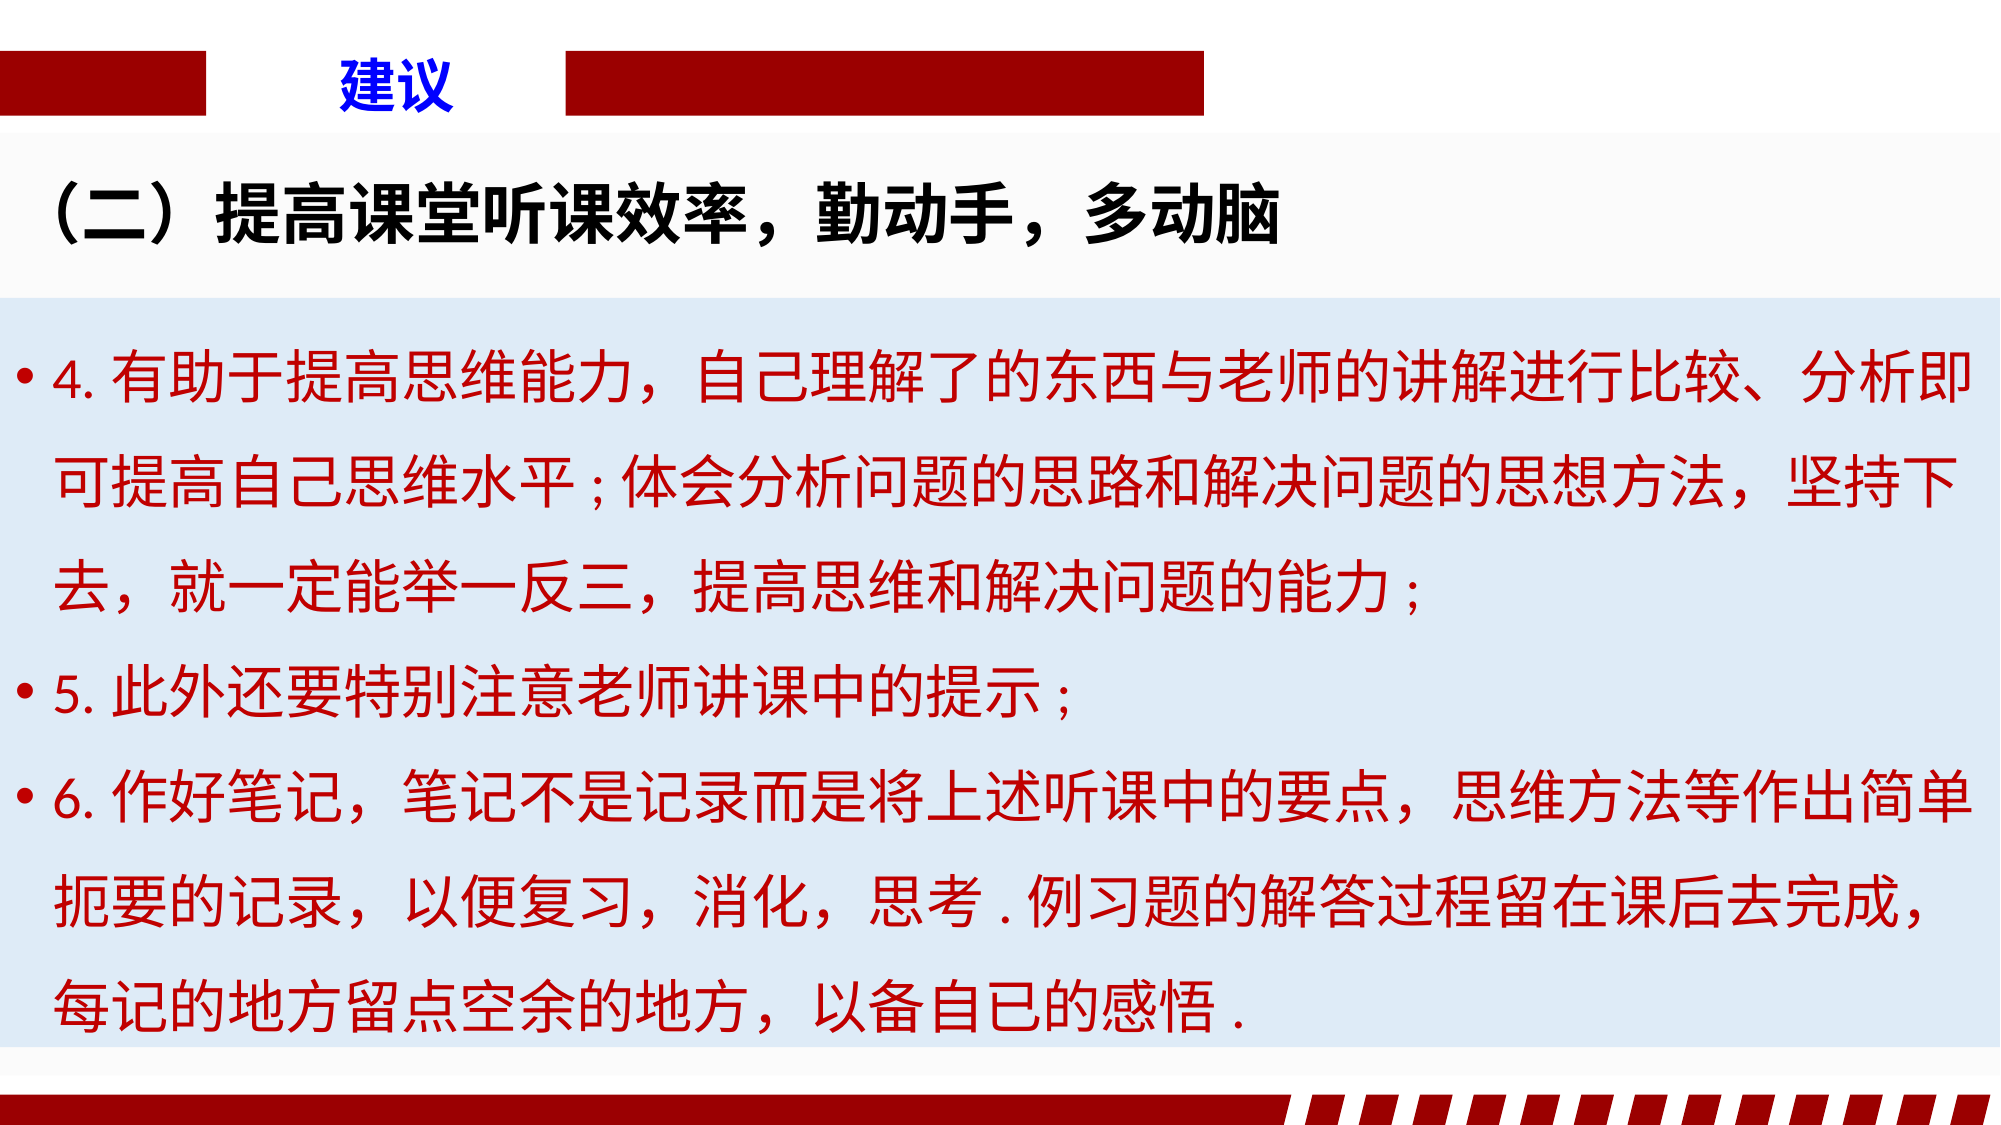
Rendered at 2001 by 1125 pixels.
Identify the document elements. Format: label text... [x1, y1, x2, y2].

text_box 4.有助于提高思维能力，自己理解了的东西与老师的讲解进行比较、分析即可提高自己思维水平;体会分析问题的思路和解决问题的思想方法，坚持下去，就一定能举一反三，提高思维和解决问题的能力; 5.此外还要特别注意老师讲课中的提示; 6.作好笔记，笔记不是记录而是将上述听课中的要点，思维方法等作出简单扼要的记录，以便复习，消化，思考.例习题的解答过程留在课后去完成，每记的地方留点空余的地方，以备自已的感悟. [0, 297, 2000, 1048]
text_box [1680, 1093, 1723, 1125]
text_box （二）提高课堂听课效率，勤动手，多动脑 [0, 164, 2000, 260]
text_box [1572, 1093, 1616, 1125]
text_box [1949, 1093, 1992, 1125]
text_box [1357, 1093, 1401, 1125]
text_box [1895, 1093, 1938, 1125]
text_box [0, 50, 207, 117]
text_box 建议 [227, 41, 566, 127]
text_box [1733, 1093, 1777, 1125]
text_box [566, 50, 1205, 117]
text_box [1465, 1093, 1508, 1125]
text_box [1787, 1093, 1831, 1125]
text_box [1626, 1093, 1670, 1125]
text_box [1518, 1093, 1562, 1125]
text_box [1303, 1093, 1347, 1125]
text_box [0, 1093, 1293, 1125]
text_box [1841, 1093, 1885, 1125]
text_box [1411, 1093, 1454, 1125]
